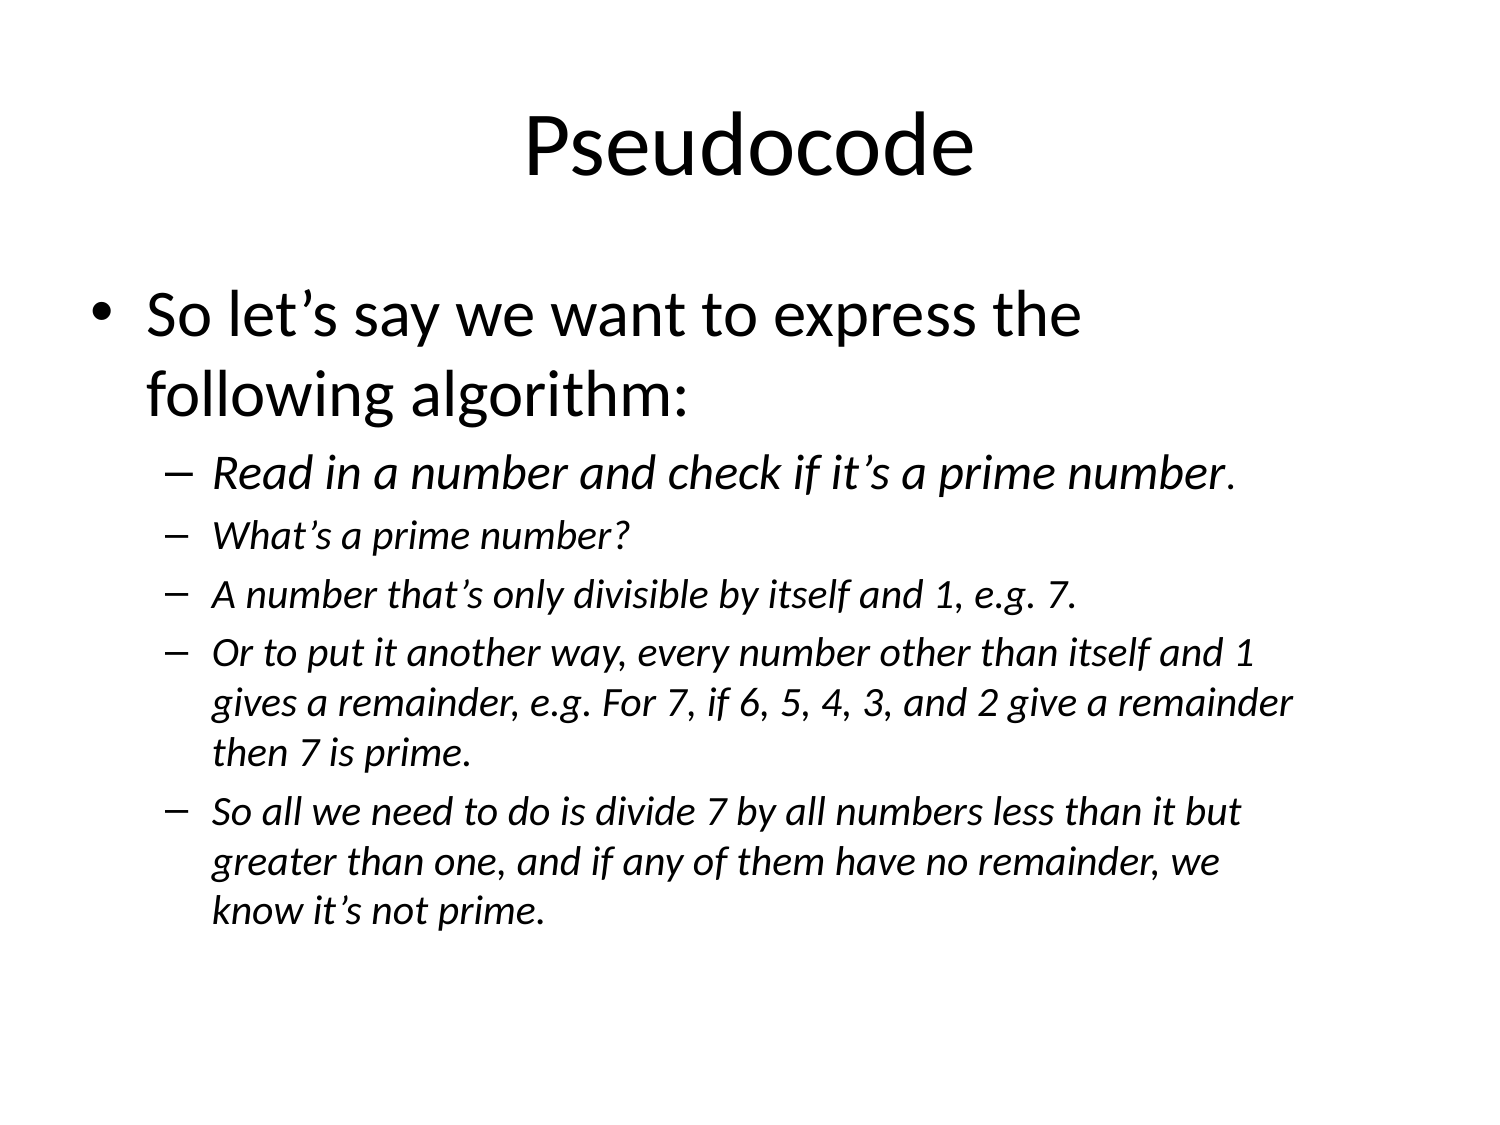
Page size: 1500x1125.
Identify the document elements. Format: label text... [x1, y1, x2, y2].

title Pseudocode [75, 45, 1425, 233]
list So let’s say we want to express the following algorithm: Read in a number and check if it’s a prime number. What’s a prime number? A number that’s only divisible by itself and 1, e.g. 7. Or to put it another way, every number other than itself and 1 gives a remainder, e.g. For 7, if 6, 5, 4, 3, and 2 give a remainder then 7 is prime. So all we need to do is divide 7 by all numbers less than it but greater than one, and if any of them have no remainder, we know it’s not prime. [75, 262, 1317, 1005]
